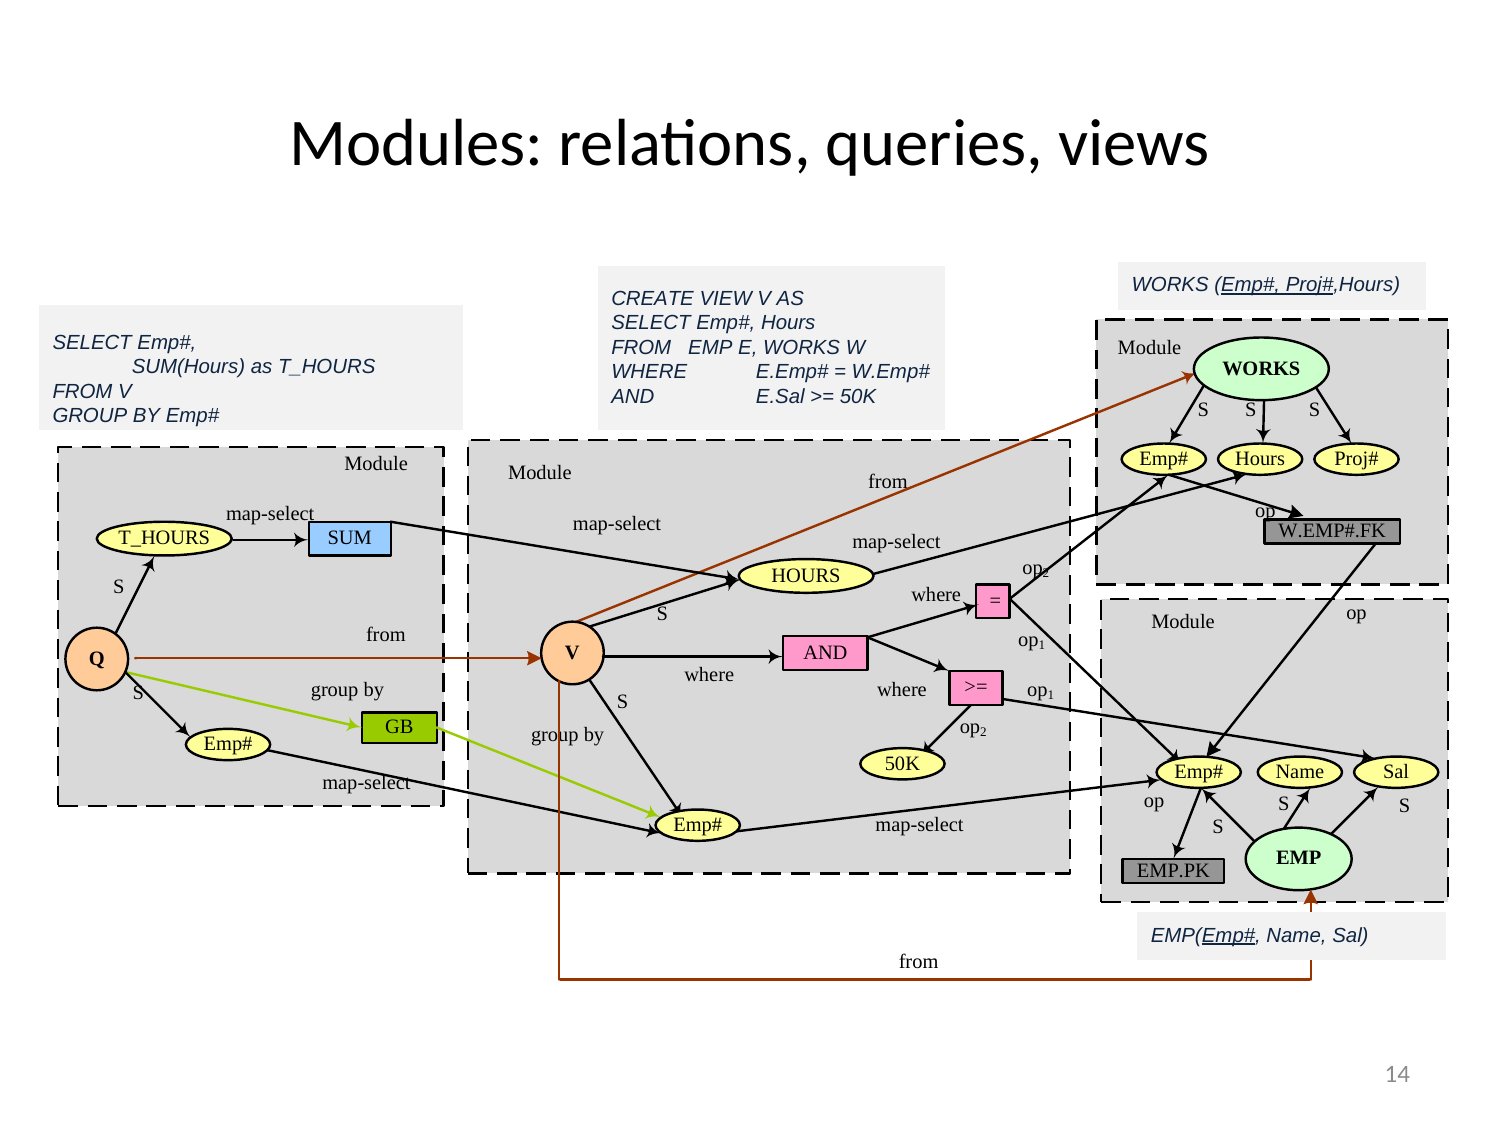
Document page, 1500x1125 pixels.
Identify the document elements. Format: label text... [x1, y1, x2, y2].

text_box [34, 257, 1454, 985]
title Modules: relations, queries, views [75, 45, 1425, 233]
slide_number 14 [1074, 1042, 1425, 1103]
